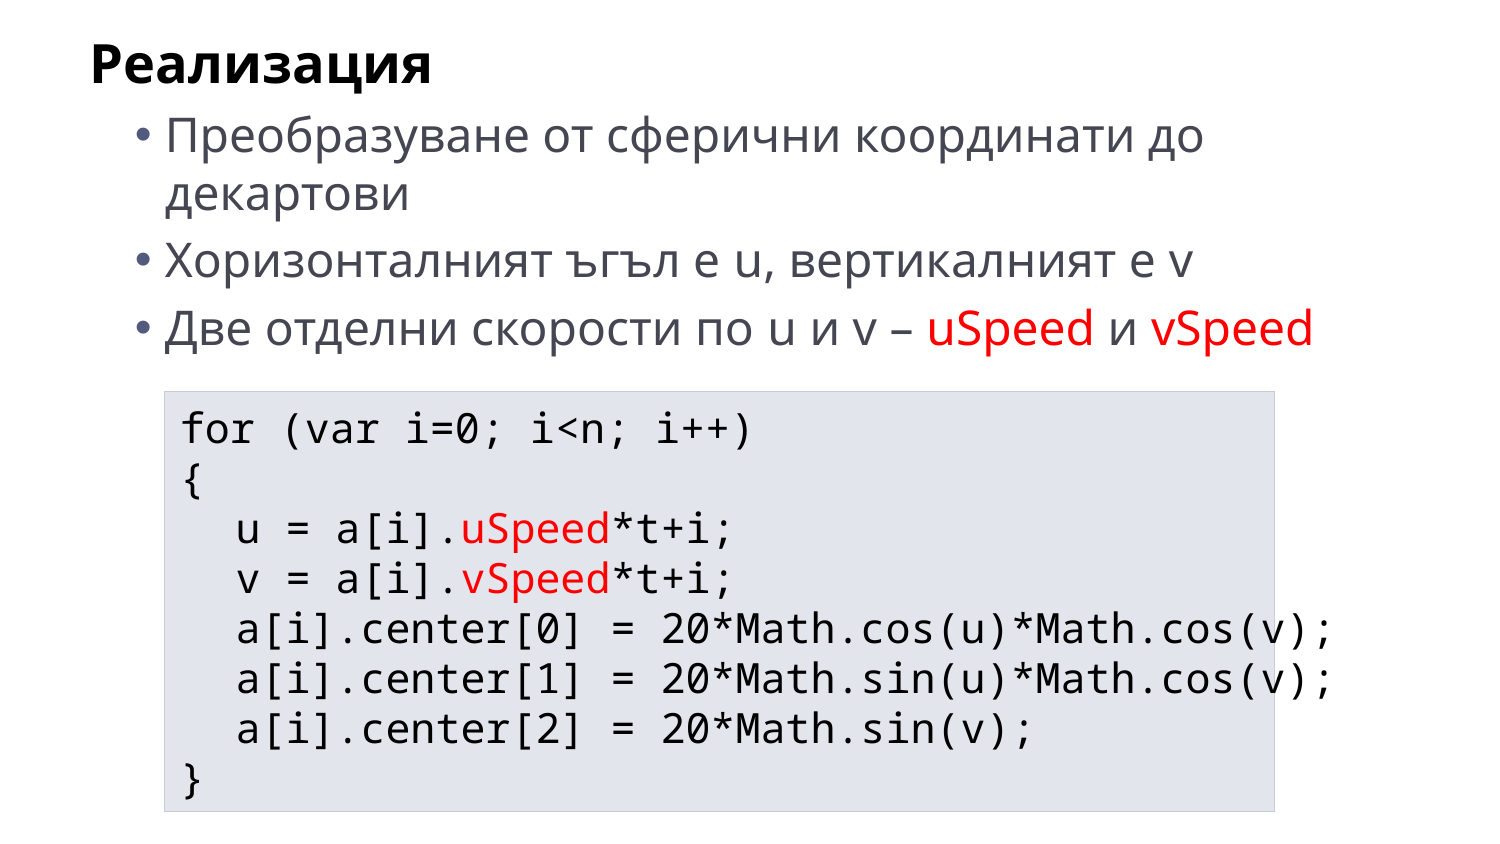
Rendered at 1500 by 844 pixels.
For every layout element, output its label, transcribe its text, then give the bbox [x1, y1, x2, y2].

text_box for (var i=0; i<n; i++) { u = a[i].uSpeed*t+i; v = a[i].vSpeed*t+i; a[i].center[0] = 20*Math.cos(u)*Math.cos(v); a[i].center[1] = 20*Math.sin(u)*Math.cos(v); a[i].center[2] = 20*Math.sin(v); } [164, 391, 1275, 812]
list Реализация Преобразуване от сферични координати до декартови Хоризонталният ъгъл е u, вертикалният е v Две отделни скорости по u и v – uSpeed и vSpeed [75, 21, 1475, 835]
